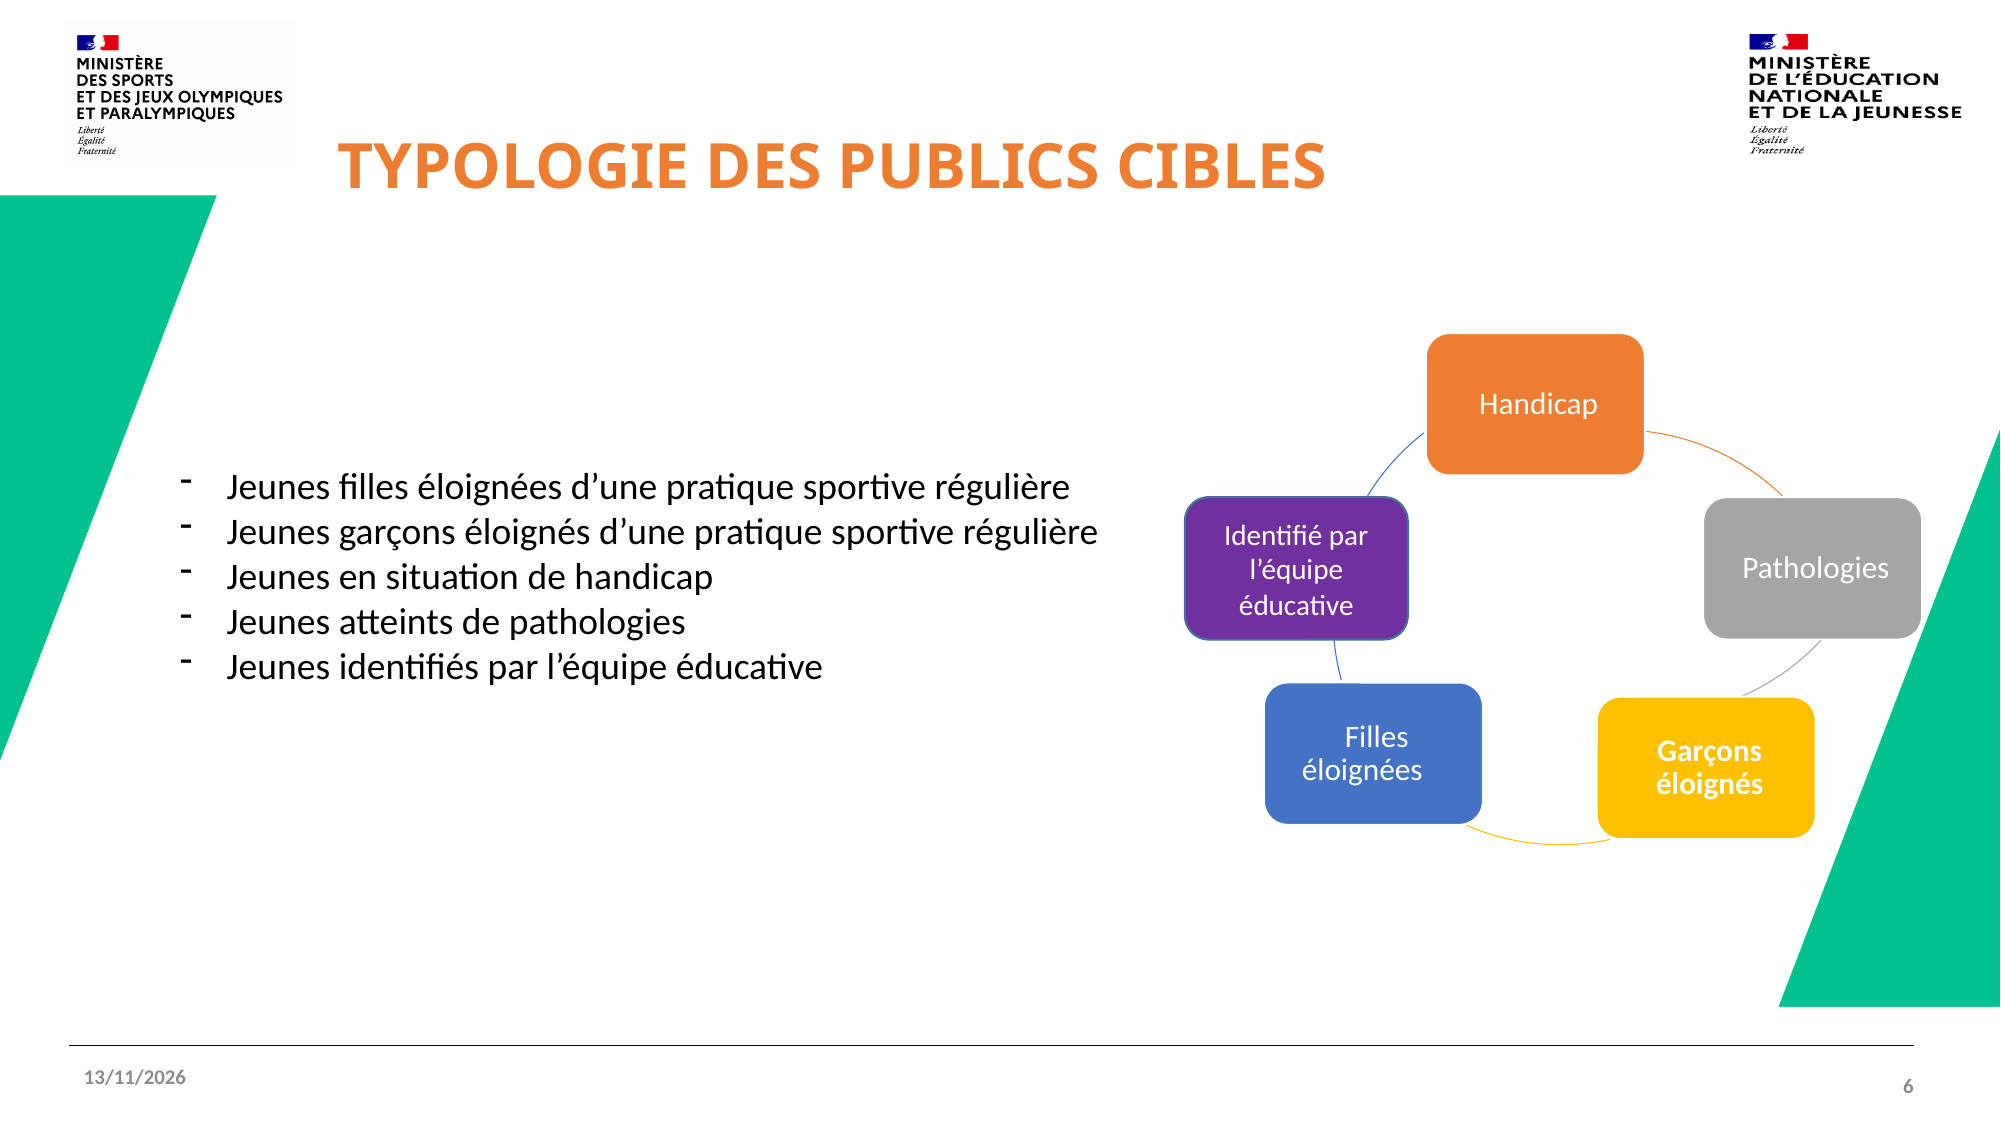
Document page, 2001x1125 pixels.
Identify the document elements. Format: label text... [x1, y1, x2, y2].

picture [1749, 34, 1963, 155]
slide_number 6 [1618, 1046, 1914, 1125]
title TYPOLOGIE DES PUBLICS cibles [322, 94, 2000, 243]
text_box Jeunes filles éloignées d’une pratique sportive régulière Jeunes garçons éloignés d’une pratique sportive régulière Jeunes en situation de handicap Jeunes atteints de pathologies Jeunes identifiés par l’équipe éducative [164, 454, 893, 694]
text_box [893, 332, 2000, 947]
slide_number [69, 1046, 519, 1107]
picture [62, 20, 297, 169]
